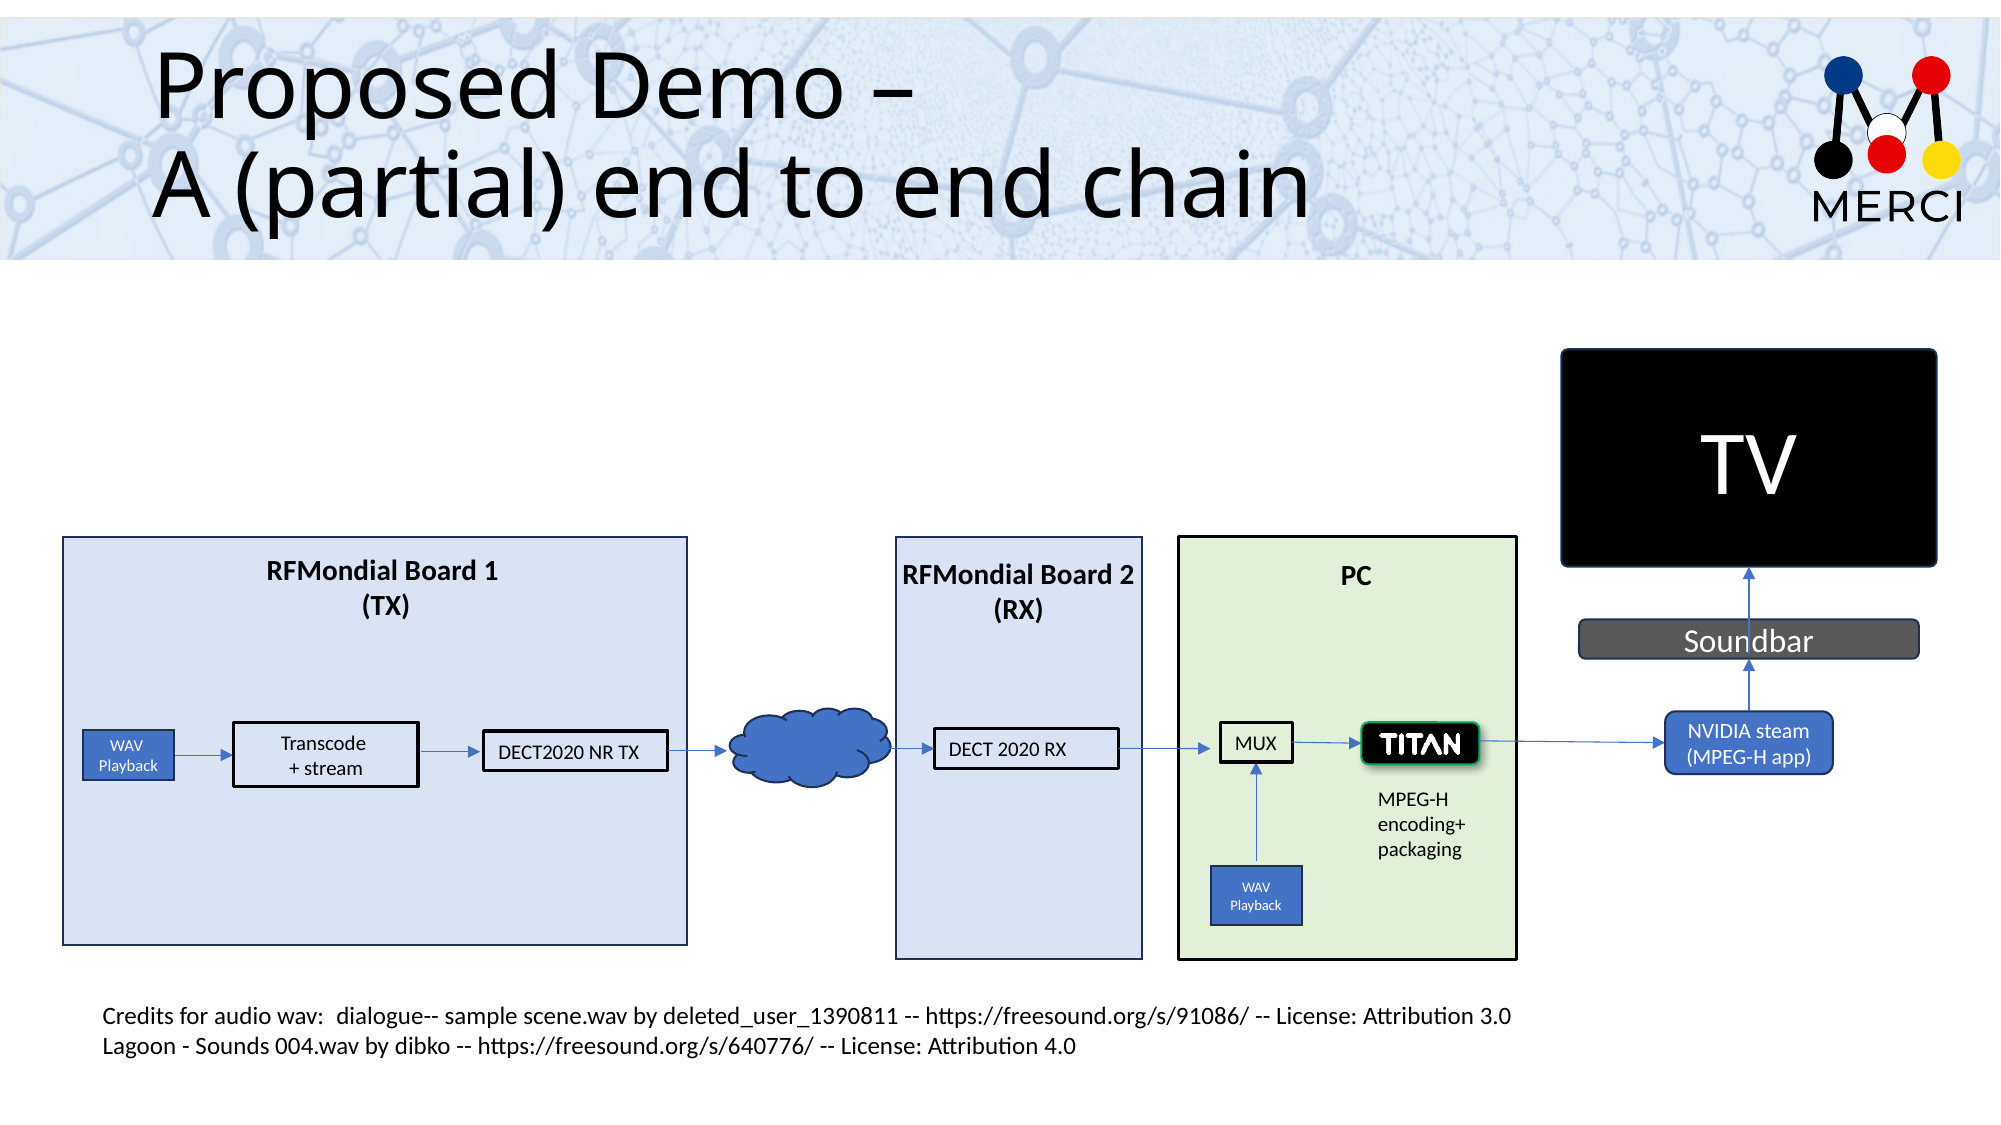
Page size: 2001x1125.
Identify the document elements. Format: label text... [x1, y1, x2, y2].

picture [1863, 56, 1961, 222]
text_box DECT 2020 RX [934, 728, 1119, 769]
text_box WAV Playback [82, 729, 175, 781]
text_box Transcode + stream [233, 722, 419, 787]
text_box MPEG-H encoding+ packaging [1363, 778, 1505, 868]
text_box RFMondial Board 2 (RX) [887, 548, 1150, 633]
text_box DECT2020 NR TX [483, 730, 668, 771]
text_box [728, 707, 892, 789]
text_box Soundbar [1577, 618, 1920, 660]
text_box PC [1178, 548, 1534, 599]
text_box WAV Playback [1210, 865, 1303, 926]
text_box [1178, 536, 1517, 548]
text_box [62, 536, 688, 946]
text_box TV [1560, 348, 1938, 568]
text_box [1361, 722, 1480, 765]
text_box [895, 749, 1143, 960]
text_box [895, 633, 1143, 748]
text_box RFMondial Board 1 (TX) [251, 543, 521, 629]
text_box [895, 536, 1143, 548]
title Proposed Demo – A (partial) end to end chain [137, 29, 1863, 248]
text_box NVIDIA steam (MPEG-H app) [1664, 710, 1834, 776]
text_box MUX [1220, 722, 1293, 762]
text_box [1178, 599, 1517, 960]
text_box Credits for audio wav: dialogue-- sample scene.wav by deleted_user_1390811 -- https://freesound.org/s/91086/ -- License: Attribution 3.0 Lagoon - Sounds 004.wav by dibko -- https://freesound.org/s/640776/ -- License: Attribution 4.0 [87, 992, 1530, 1068]
